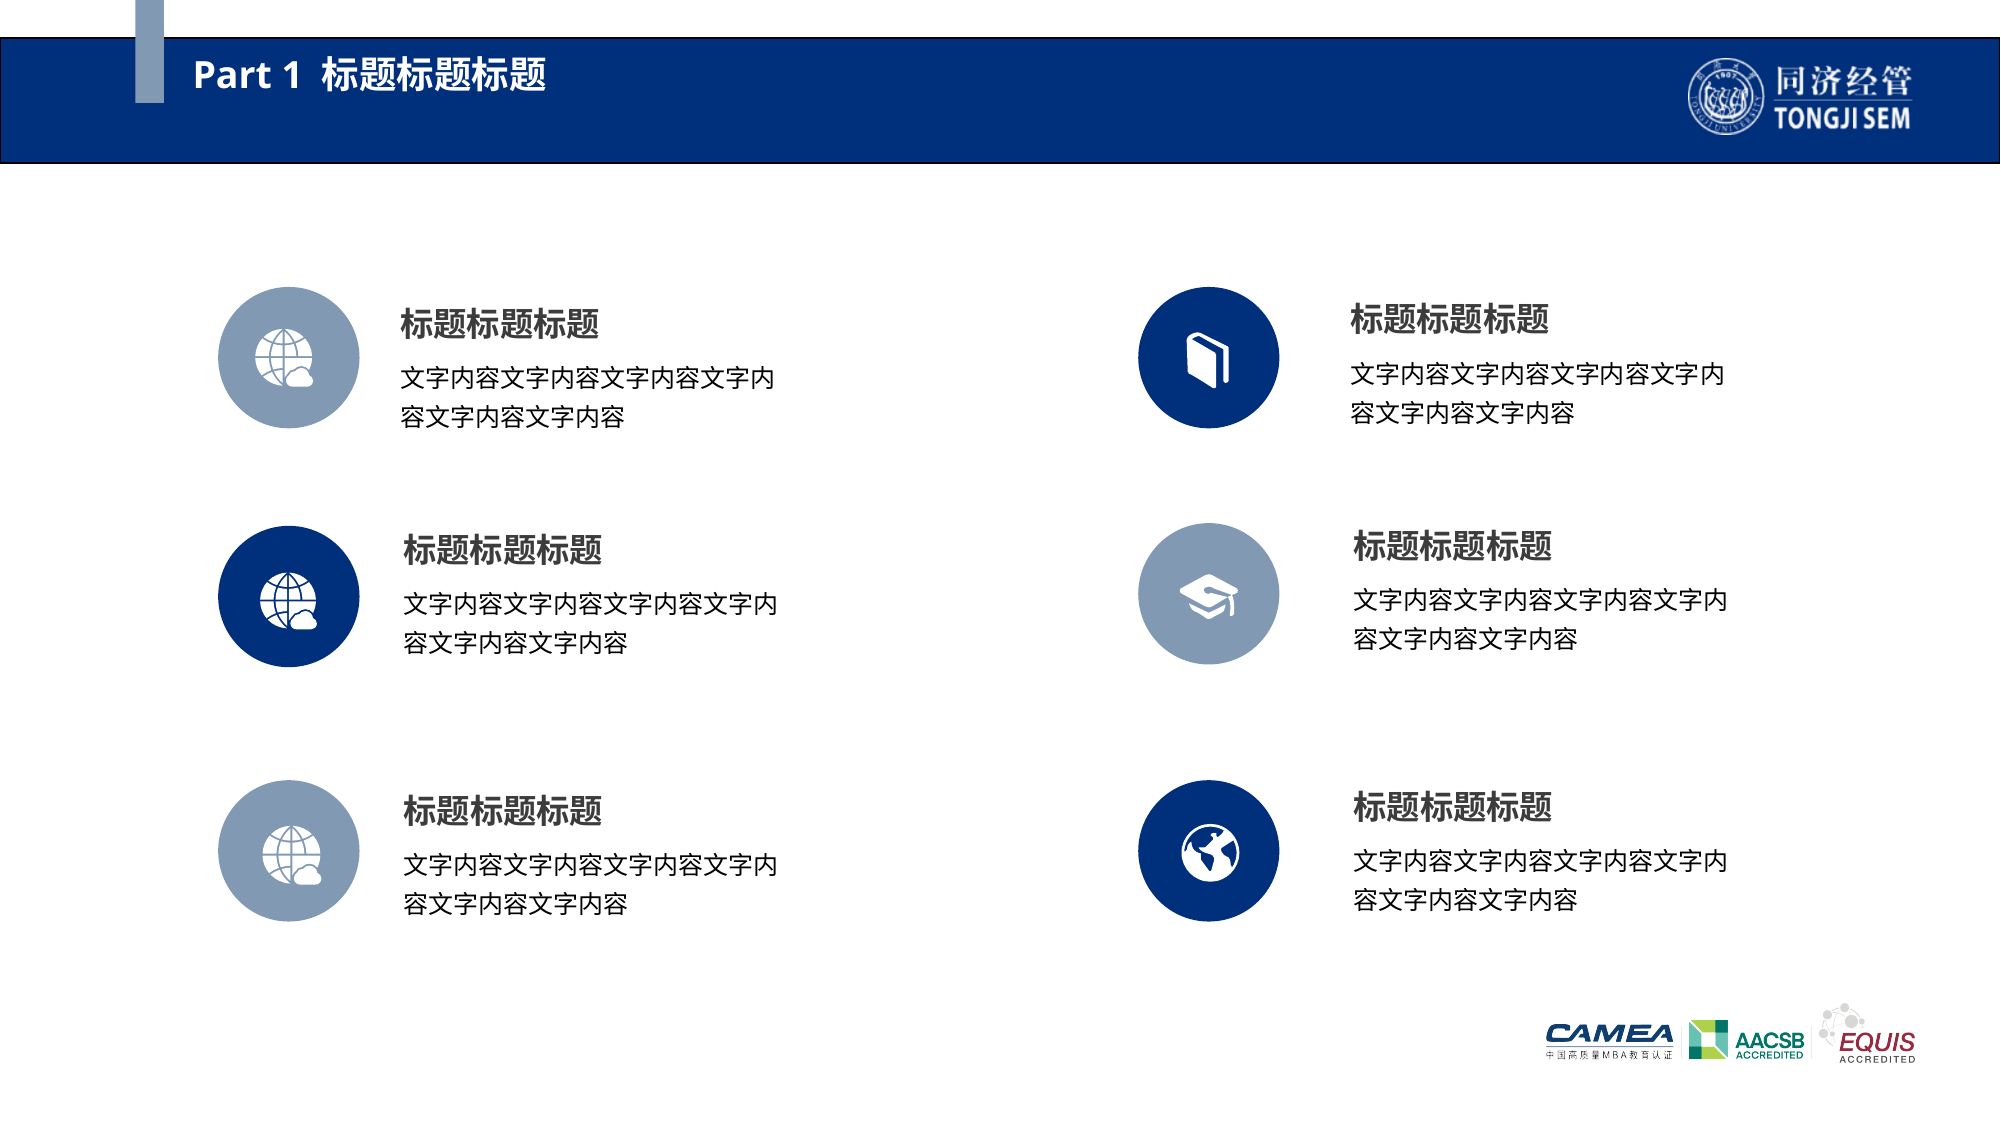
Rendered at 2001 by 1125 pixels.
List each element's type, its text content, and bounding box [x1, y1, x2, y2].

text_box [292, 825, 321, 854]
text_box [1179, 574, 1238, 617]
text_box Part 1 标题标题标题 [192, 50, 625, 96]
picture [1688, 58, 1917, 135]
text_box [260, 601, 317, 630]
text_box [218, 780, 360, 922]
text_box 文字内容文字内容文字内容文字内容文字内容文字内容 [1353, 836, 1750, 915]
text_box [262, 855, 291, 884]
text_box 标题标题标题 [400, 302, 613, 343]
text_box [134, 0, 165, 104]
text_box 标题标题标题 [403, 790, 617, 831]
text_box [255, 328, 283, 357]
text_box 文字内容文字内容文字内容文字内容文字内容文字内容 [403, 840, 800, 919]
text_box [218, 525, 360, 668]
text_box [1181, 823, 1240, 882]
text_box [1138, 523, 1280, 665]
text_box [1188, 603, 1226, 620]
text_box [284, 358, 314, 387]
text_box 文字内容文字内容文字内容文字内容文字内容文字内容 [1350, 349, 1746, 428]
text_box [0, 37, 2000, 164]
text_box [260, 572, 316, 600]
text_box [1138, 286, 1280, 429]
text_box [292, 855, 322, 885]
text_box 文字内容文字内容文字内容文字内容文字内容文字内容 [1353, 575, 1749, 654]
text_box 标题标题标题 [1353, 786, 1567, 827]
text_box [1186, 332, 1229, 389]
text_box 标题标题标题 [403, 529, 616, 570]
text_box 文字内容文字内容文字内容文字内容文字内容文字内容 [403, 580, 799, 658]
text_box [1138, 780, 1280, 922]
text_box 标题标题标题 [1353, 525, 1566, 566]
text_box [262, 825, 291, 854]
text_box 文字内容文字内容文字内容文字内容文字内容文字内容 [400, 353, 796, 432]
text_box [255, 358, 283, 386]
text_box [218, 286, 360, 429]
picture [1545, 1003, 1915, 1063]
text_box [284, 328, 313, 357]
text_box 标题标题标题 [1350, 298, 1563, 339]
